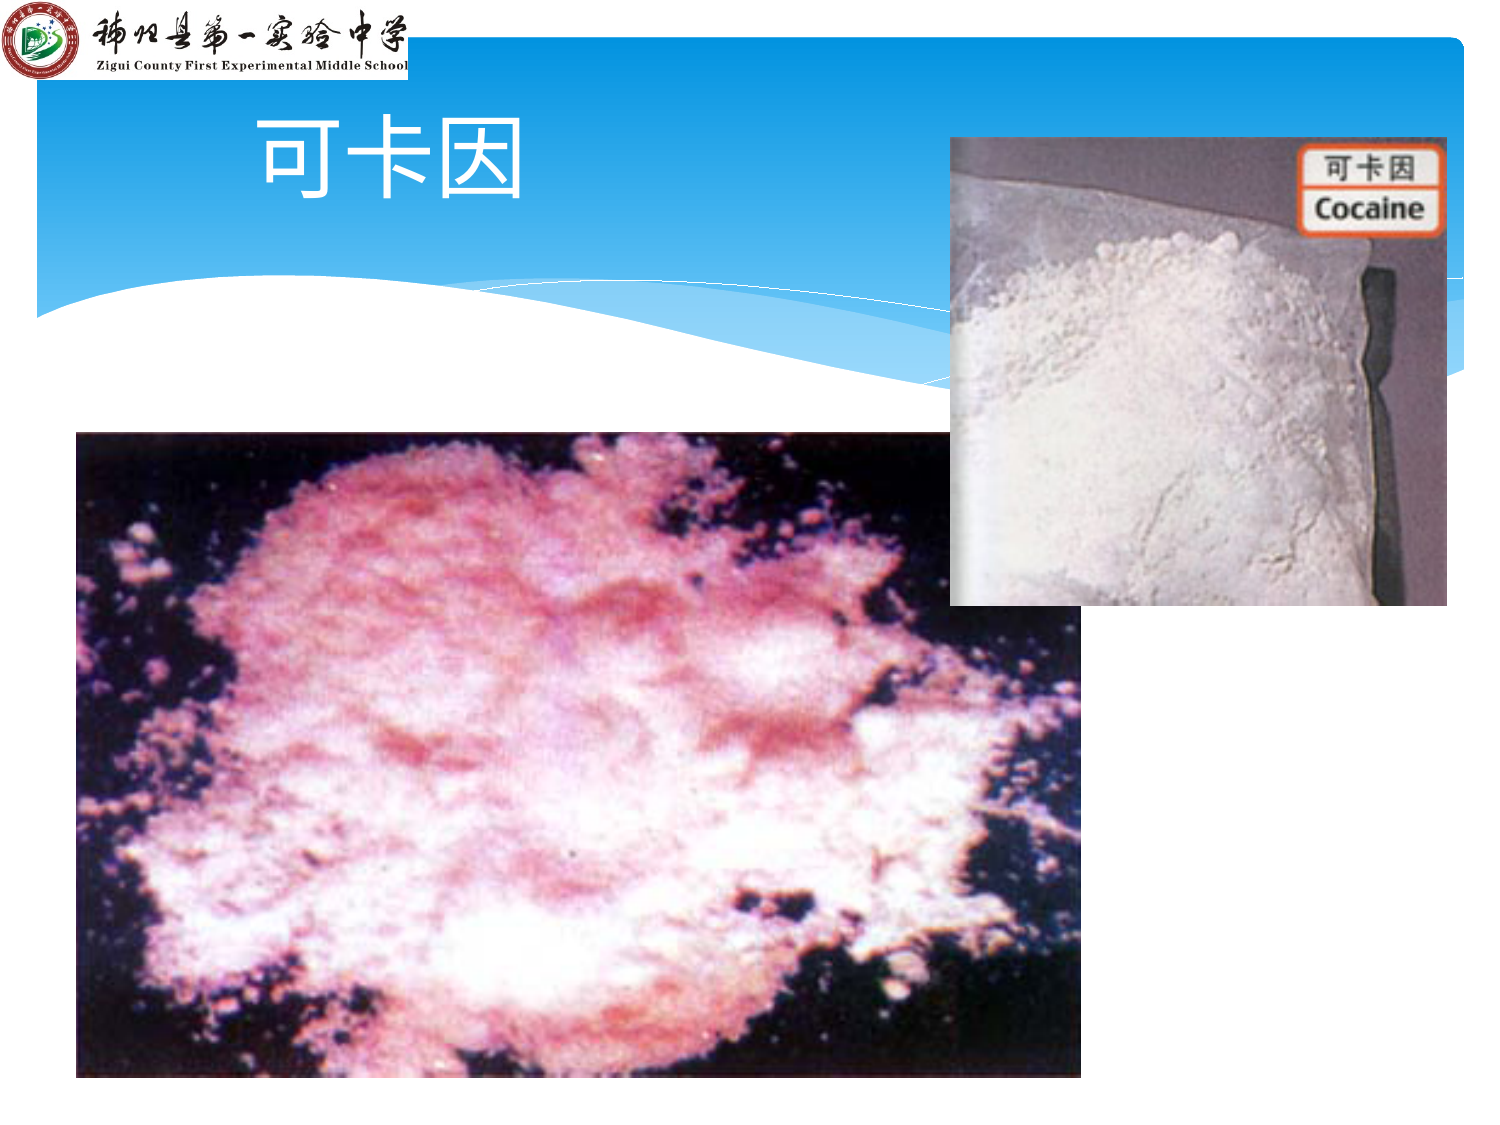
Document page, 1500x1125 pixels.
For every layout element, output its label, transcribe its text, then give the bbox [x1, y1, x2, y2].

picture [0, 0, 408, 81]
title 可卡因 [120, 82, 660, 229]
picture [950, 136, 1448, 607]
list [76, 432, 1081, 1078]
